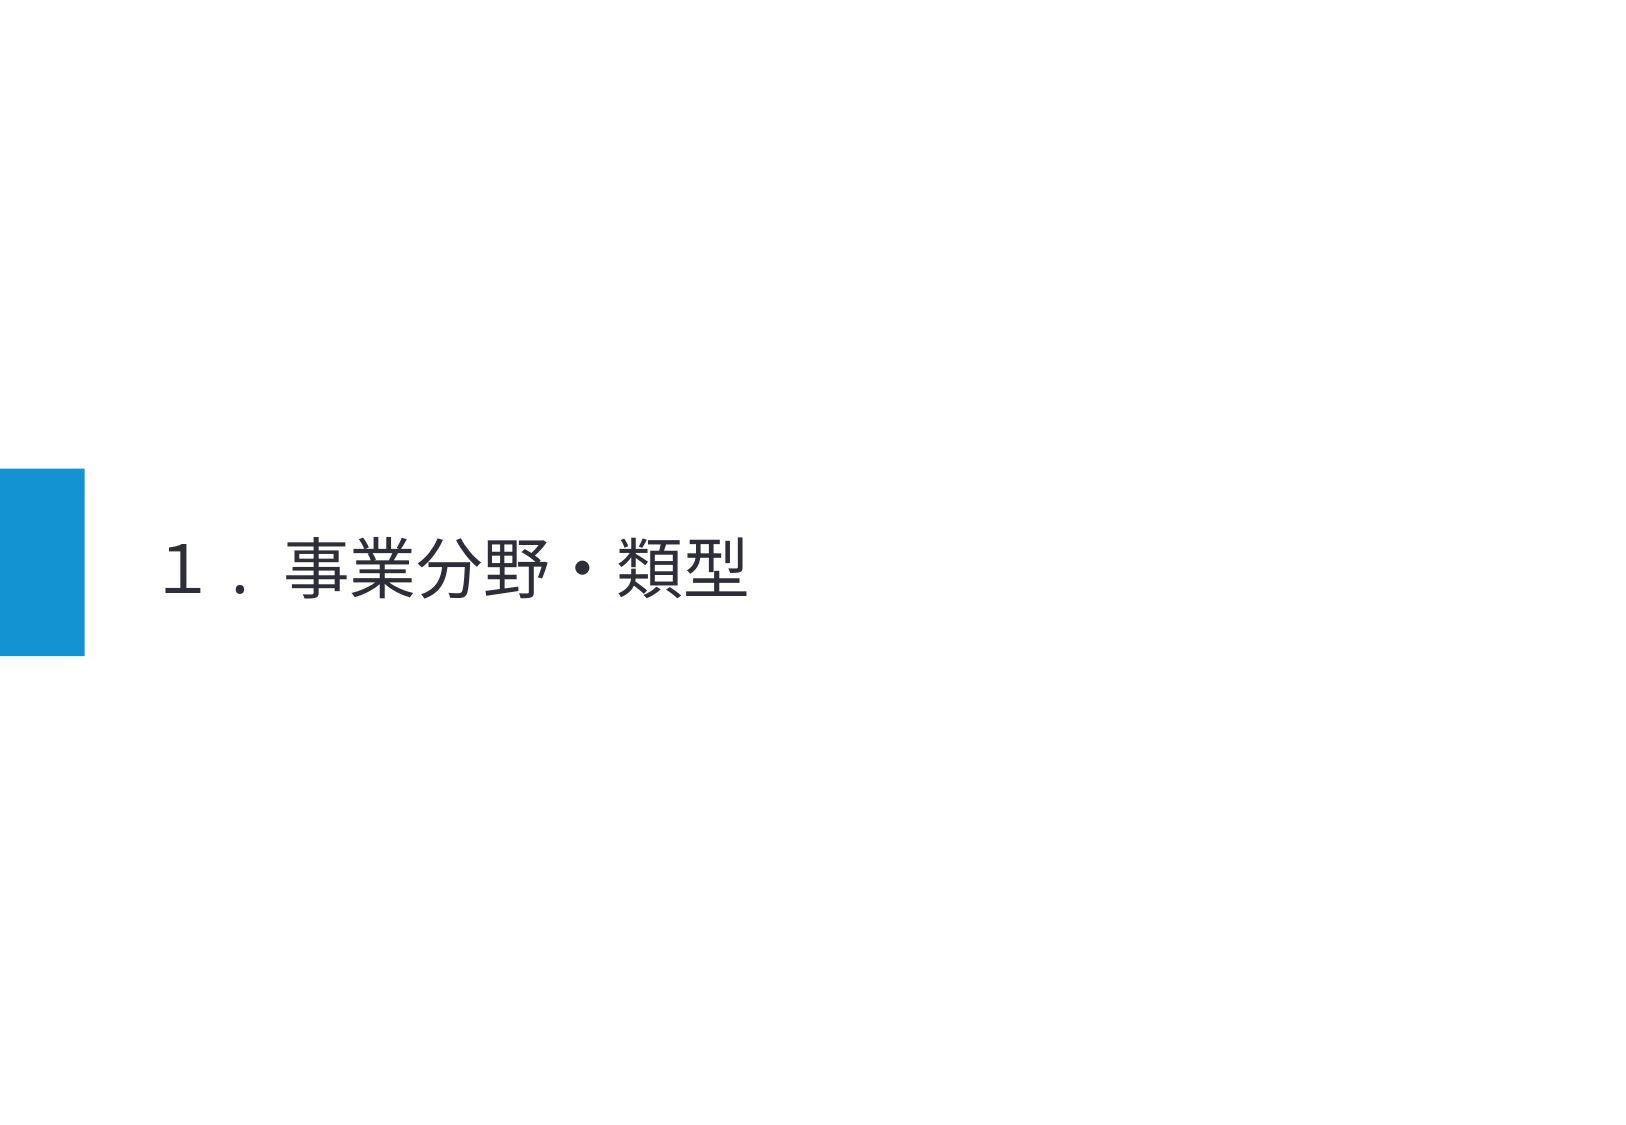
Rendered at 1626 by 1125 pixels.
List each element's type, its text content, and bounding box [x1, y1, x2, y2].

list １. 事業分野・類型 [134, 463, 1341, 662]
